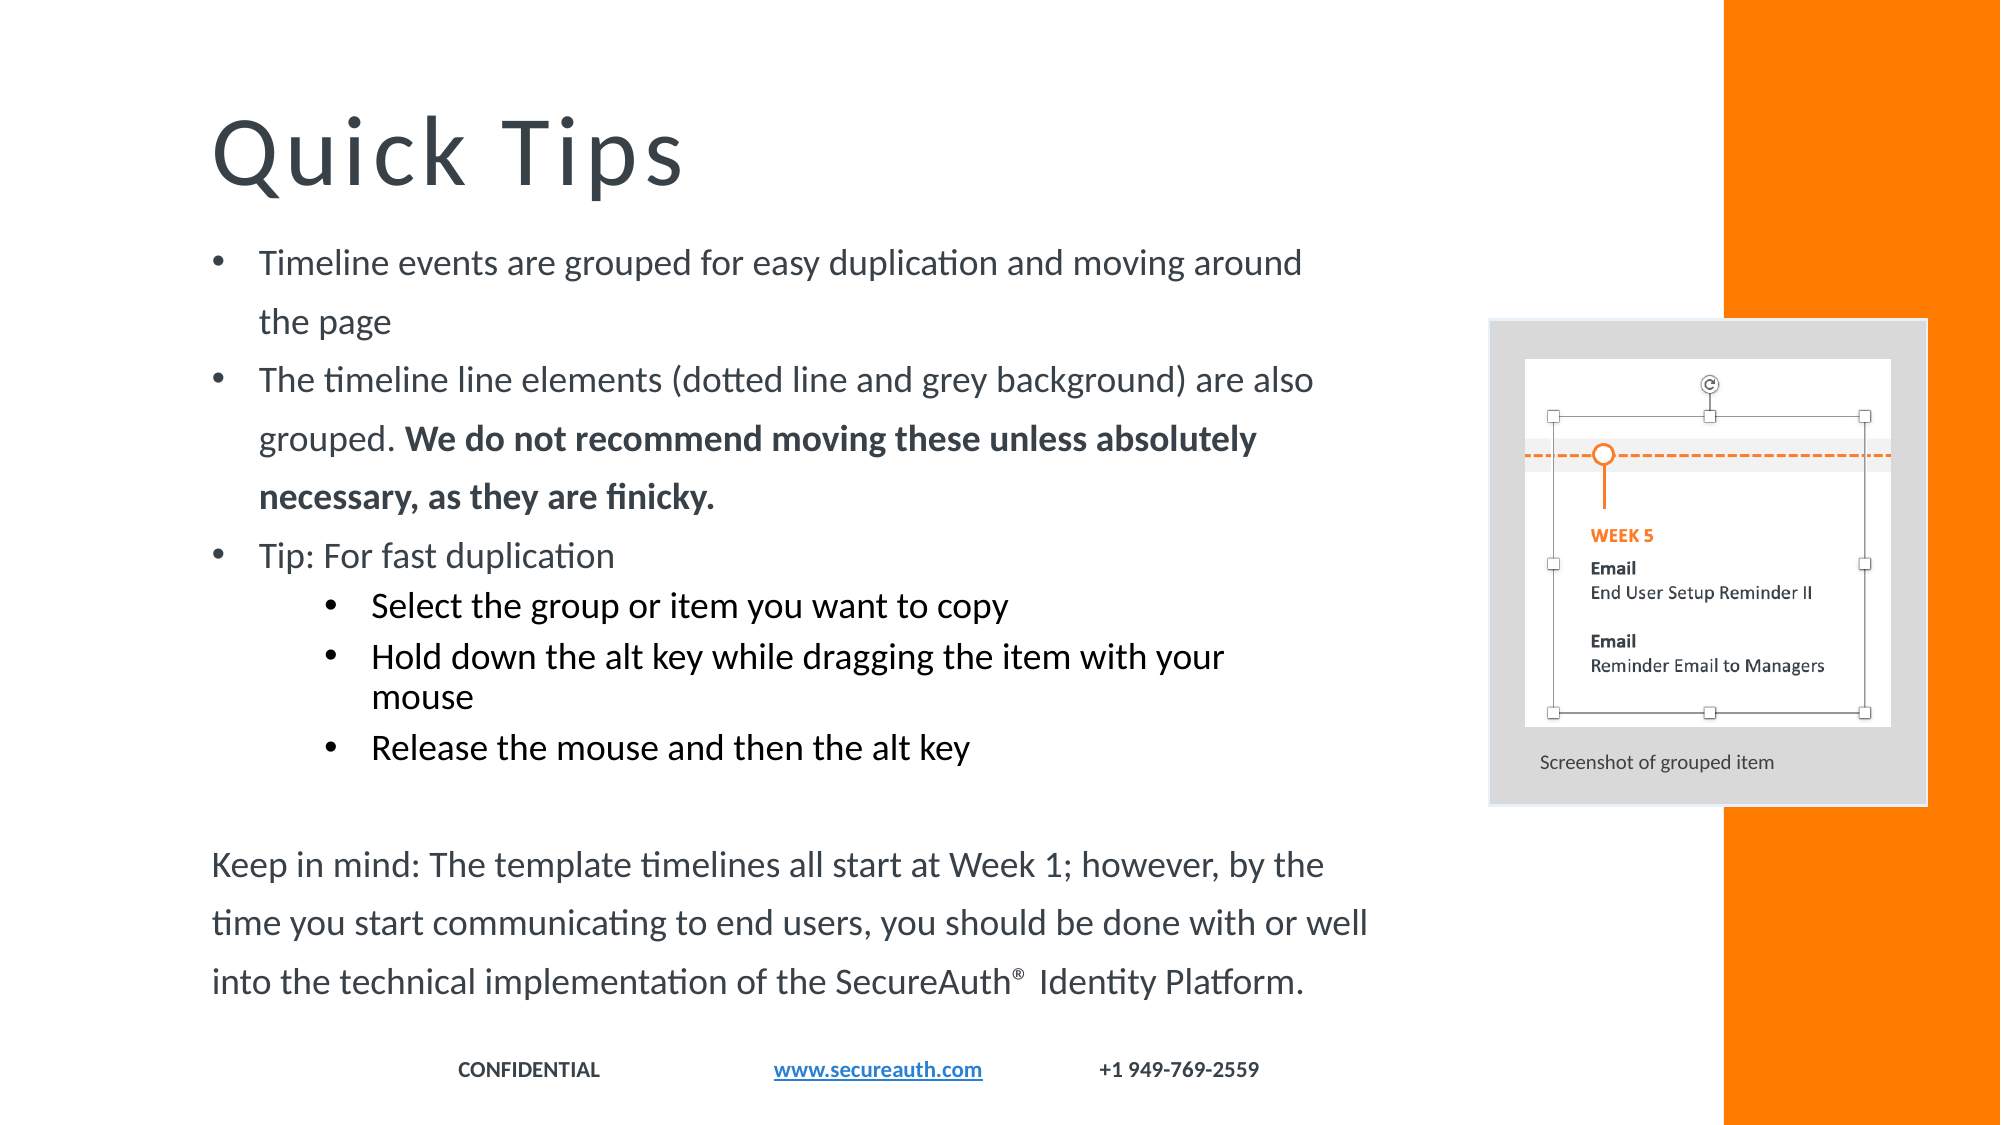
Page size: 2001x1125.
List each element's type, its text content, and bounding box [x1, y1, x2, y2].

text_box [1488, 319, 1928, 806]
text_box Keep in mind: The template timelines all start at Week 1; however, by the time you start communicating to end users, you should be done with or well into the technical implementation of the SecureAuth® Identity Platform. [197, 818, 1413, 1046]
list Timeline events are grouped for easy duplication and moving around the page The timeline line elements (dotted line and grey background) are also grouped. We do not recommend moving these unless absolutely necessary, as they are finicky. Tip: For fast duplication Select the group or item you want to copy Hold down the alt key while dragging the item with your mouse Release the mouse and then the alt key [197, 218, 1336, 806]
list CONFIDENTIAL www.secureauth.com +1 949-769-2559 [167, 1046, 1547, 1091]
title Quick Tips [197, 78, 1336, 218]
